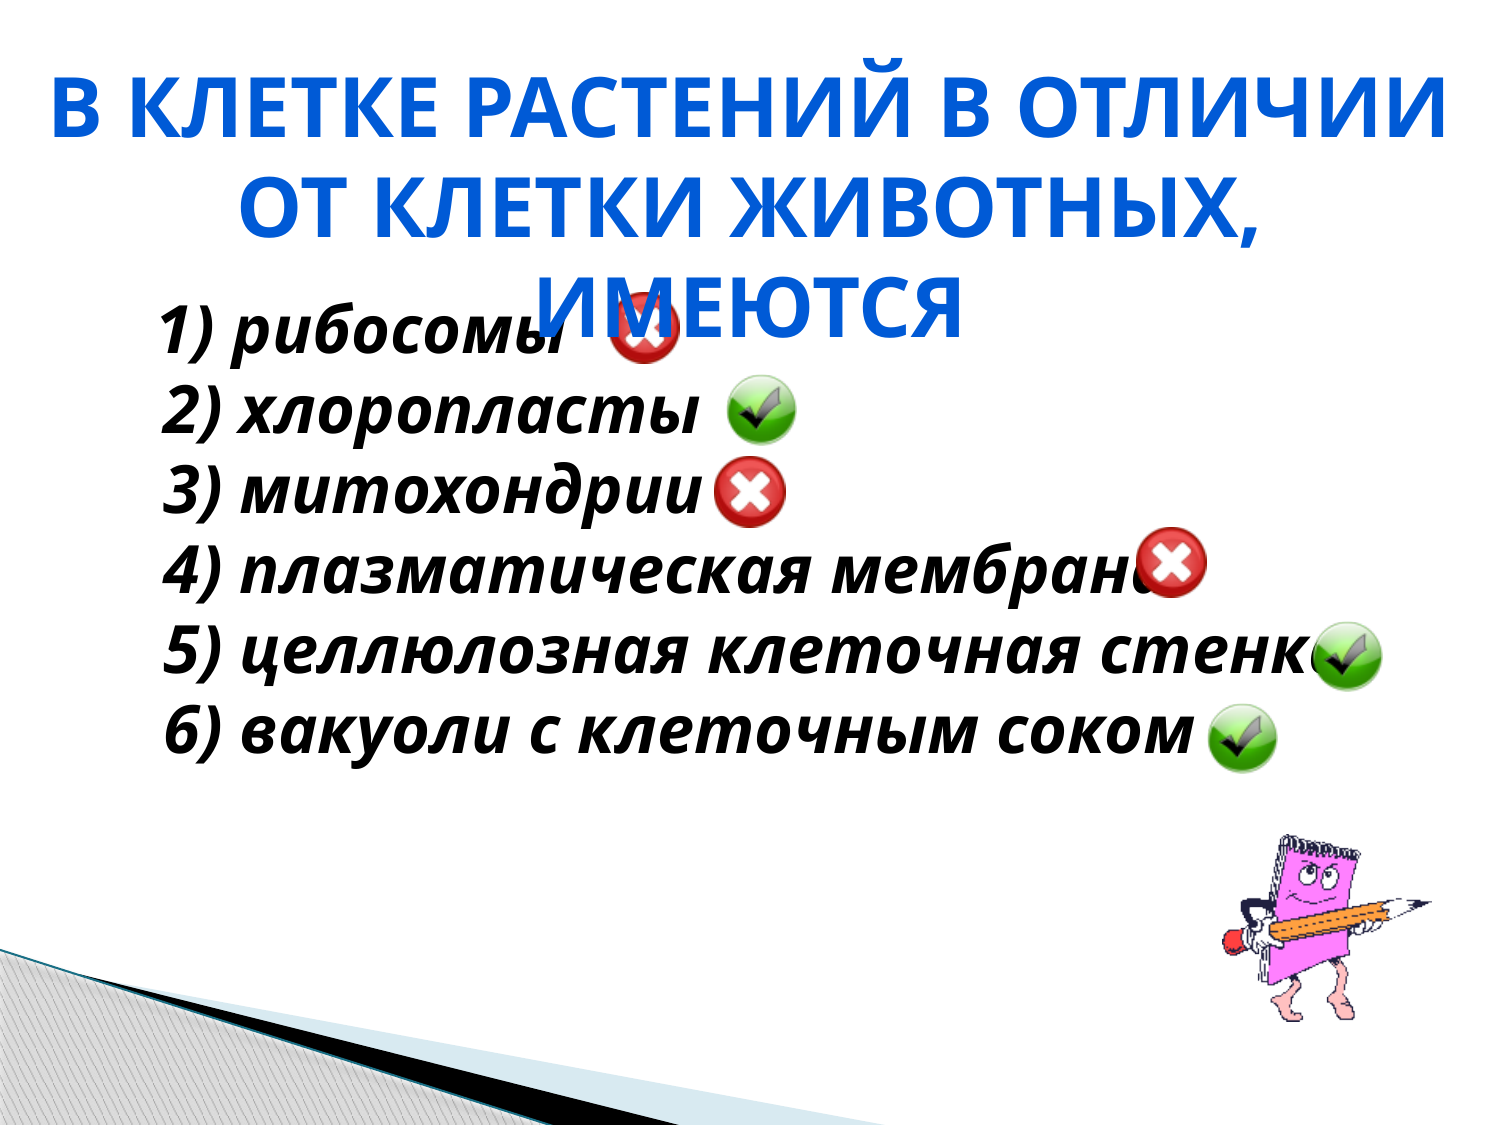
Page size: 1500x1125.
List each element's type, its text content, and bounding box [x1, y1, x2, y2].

picture [609, 292, 680, 364]
picture [1136, 527, 1208, 598]
picture [726, 374, 798, 446]
picture [714, 456, 786, 528]
picture [1222, 833, 1433, 1022]
list 1) рибосомы 2) хлоропласты 3) митохондрии 4) плазматическая мембрана 5) целлюлозная клеточная стенка 6) вакуоли с клеточным соком [88, 362, 1425, 986]
picture [1206, 702, 1278, 774]
picture [1312, 620, 1384, 692]
text_box В клетке растений в отличии от клетки животных, имеются [0, 46, 1500, 362]
